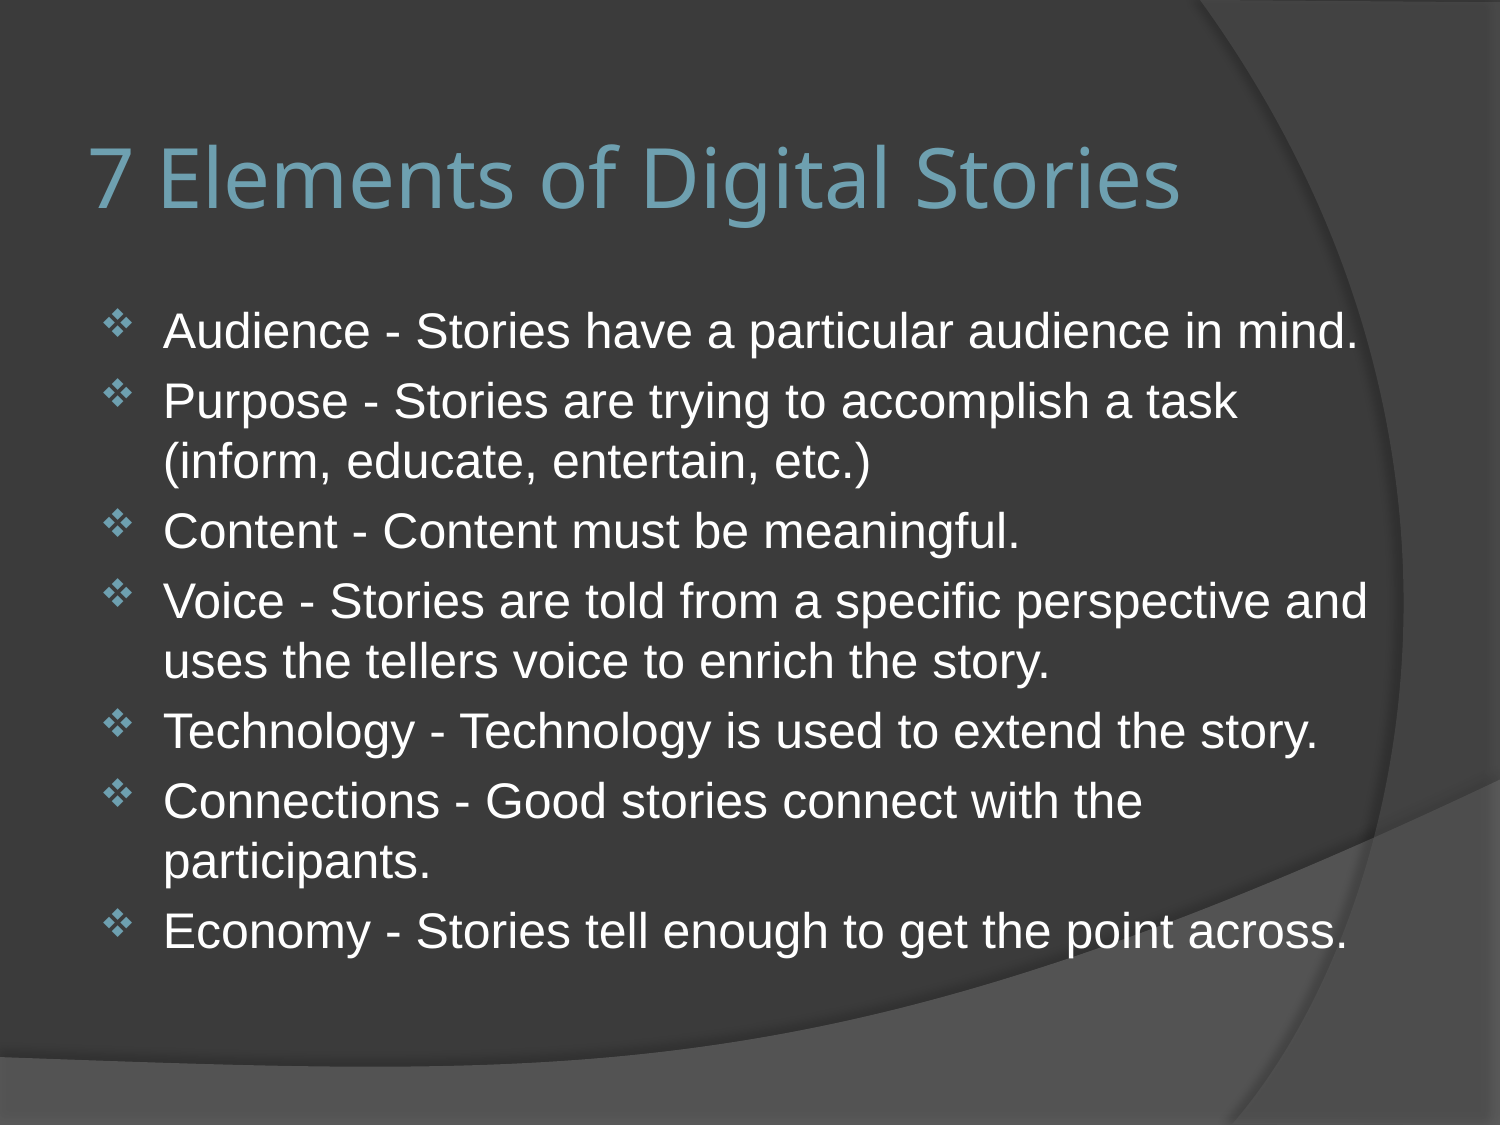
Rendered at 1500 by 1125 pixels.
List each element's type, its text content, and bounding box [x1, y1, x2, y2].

list Audience - Stories have a particular audience in mind. Purpose - Stories are trying to accomplish a task (inform, educate, entertain, etc.) Content - Content must be meaningful. Voice - Stories are told from a specific perspective and uses the tellers voice to enrich the story. Technology - Technology is used to extend the story. Connections - Good stories connect with the participants. Economy - Stories tell enough to get the point across. [79, 290, 1430, 967]
title 7 Elements of Digital Stories [79, 99, 1355, 250]
